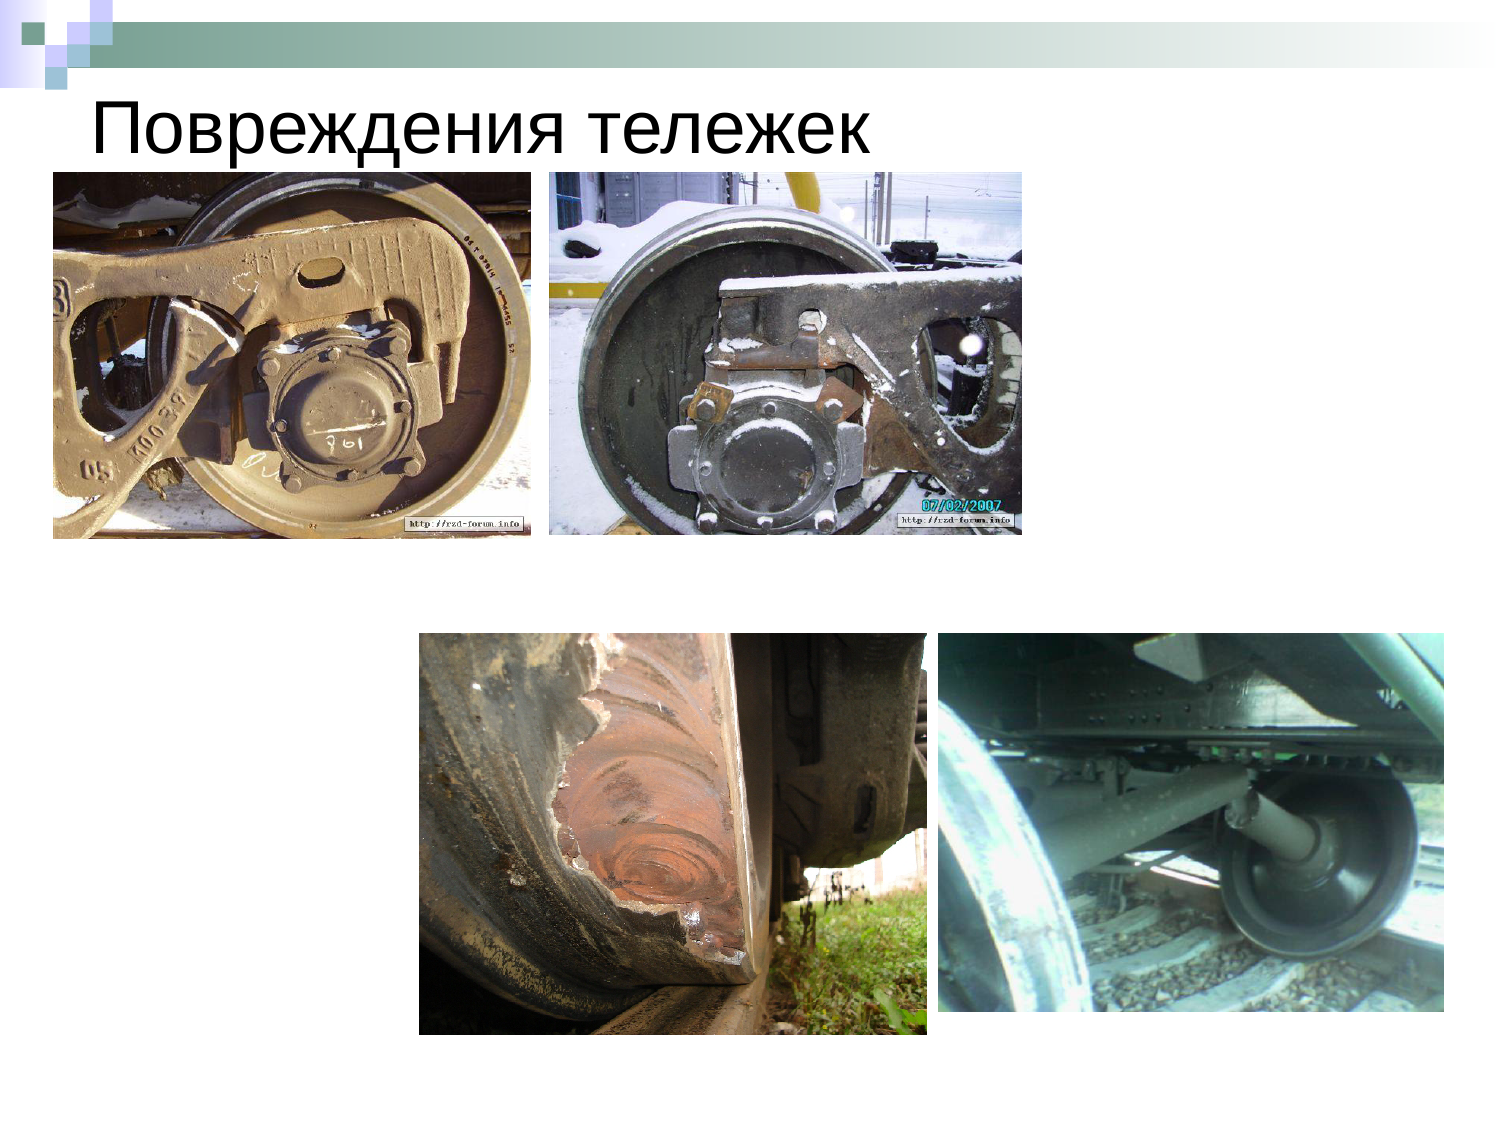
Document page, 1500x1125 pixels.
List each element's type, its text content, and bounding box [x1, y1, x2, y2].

picture [938, 633, 1444, 1012]
title Повреждения тележек [74, 74, 1436, 173]
picture [418, 633, 928, 1036]
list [548, 172, 1022, 536]
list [52, 172, 532, 540]
